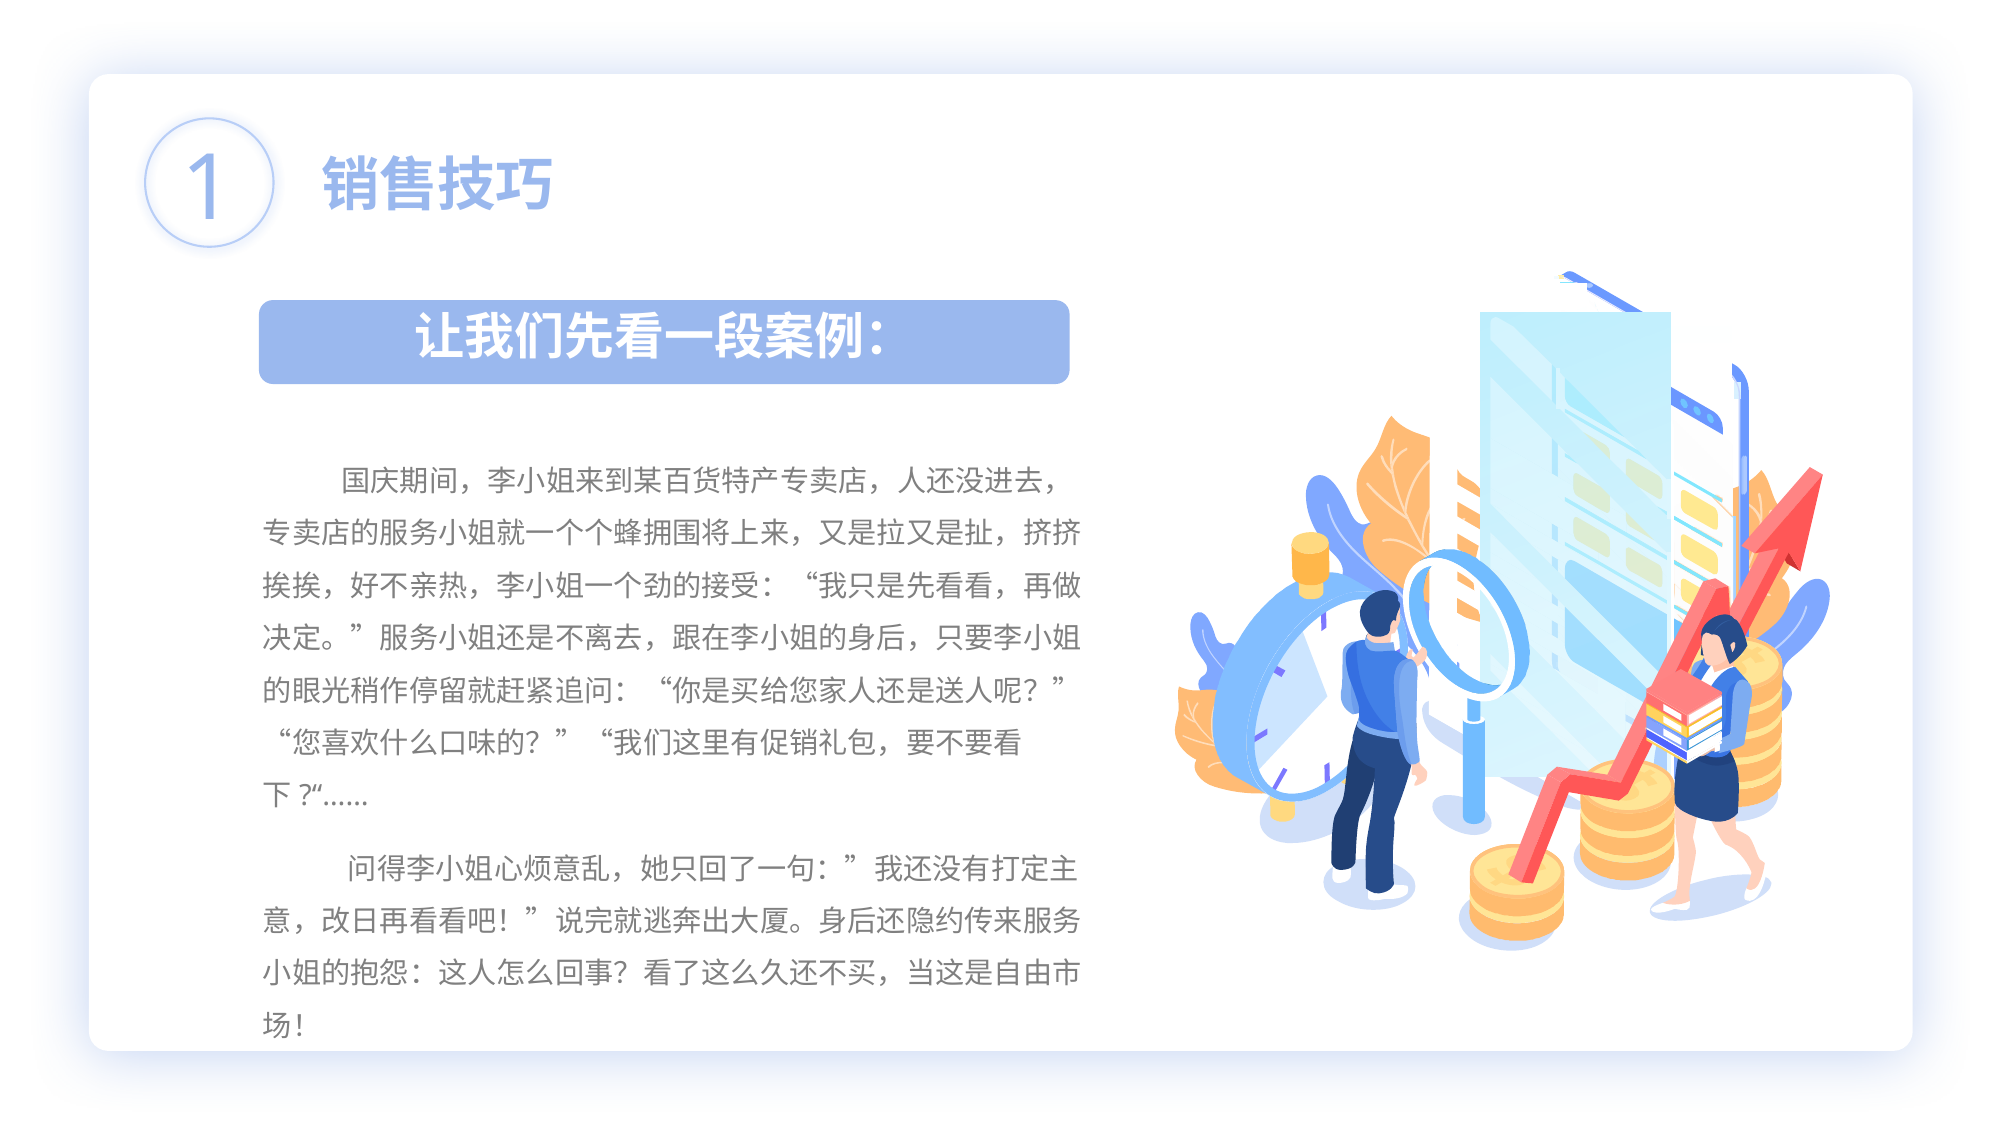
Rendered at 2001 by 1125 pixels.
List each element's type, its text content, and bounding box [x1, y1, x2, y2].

text_box 让我们先看一段案例： [258, 300, 1070, 385]
text_box 销售技巧 [306, 139, 781, 225]
picture [1173, 212, 1912, 951]
text_box 国庆期间，李小姐来到某百货特产专卖店，人还没进去，专卖店的服务小姐就一个个蜂拥围将上来，又是拉又是扯，挤挤挨挨，好不亲热，李小姐一个劲的接受：“我只是先看看，再做决定。”服务小姐还是不离去，跟在李小姐的身后，只要李小姐的眼光稍作停留就赶紧追问：“你是买给您家人还是送人呢？”“您喜欢什么口味的？”“我们这里有促销礼包，要不要看下?“…… 问得李小姐心烦意乱，她只回了一句：”我还没有打定主意，改日再看看吧！”说完就逃奔出大厦。身后还隐约传来服务小姐的抱怨：这人怎么回事？看了这么久还不买，当这是自由市场！ [248, 437, 1107, 986]
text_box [145, 118, 274, 247]
